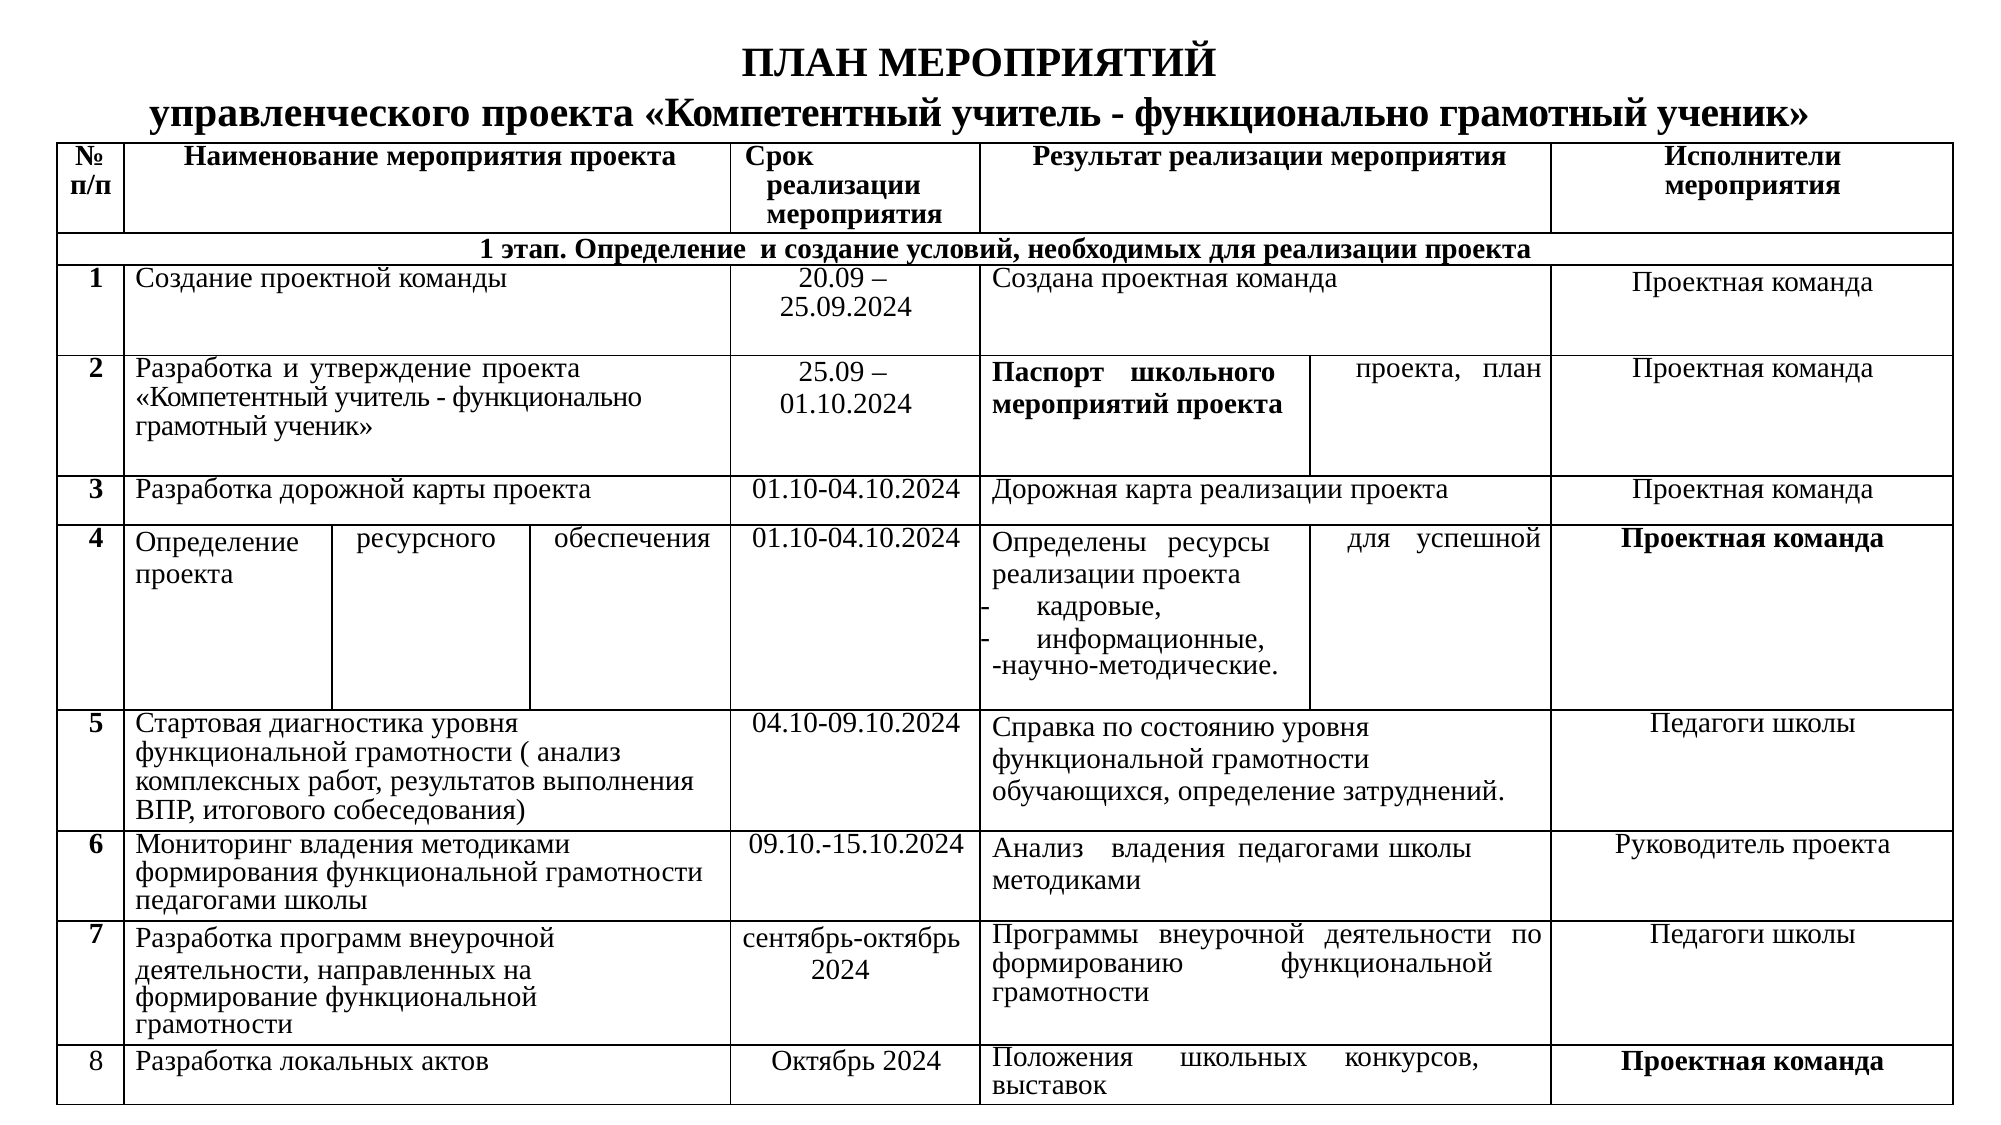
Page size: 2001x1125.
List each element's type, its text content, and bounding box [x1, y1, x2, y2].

table_cell Определены ресурсы реализации проекта кадровые, информационные, -научно-методические. [981, 526, 1309, 709]
table_header Исполнители мероприятия [1552, 144, 1952, 232]
table_cell 01.10-04.10.2024 [731, 526, 979, 709]
table_header № п/п [58, 144, 123, 232]
table_cell ресурсного [333, 526, 529, 709]
table_cell 04.10-09.10.2024 [731, 711, 979, 830]
table_cell сентябрь-октябрь 2024 [731, 922, 979, 1044]
table_header Результат реализации мероприятия [981, 144, 1550, 232]
table_cell Проектная команда [1552, 526, 1952, 709]
table_cell Анализ владения педагогами школы методиками [981, 832, 1550, 920]
table_cell 09.10.-15.10.2024 [731, 832, 979, 920]
table_cell 1 этап. Определение и создание условий, необходимых для реализации проекта [58, 234, 1952, 264]
table_cell Паспорт школьного мероприятий проекта [981, 356, 1309, 475]
table_cell проекта, план [1311, 356, 1550, 475]
table_cell 20.09 – 25.09.2024 [731, 266, 979, 355]
table_cell 01.10-04.10.2024 [731, 477, 979, 524]
table_cell 2 [58, 356, 123, 475]
table_cell 8 [58, 1046, 123, 1104]
table_cell 4 [58, 526, 123, 709]
table_cell 5 [58, 711, 123, 830]
table_cell Стартовая диагностика уровня функциональной грамотности ( анализ комплексных работ, результатов выполнения ВПР, итогового собеседования) [125, 711, 730, 830]
table_cell 1 [58, 266, 123, 355]
table_cell обеспечения [531, 526, 730, 709]
table_cell 7 [58, 922, 123, 1044]
table_cell Мониторинг владения методиками формирования функциональной грамотности педагогами школы [125, 832, 730, 920]
table_cell Справка по состоянию уровня функциональной грамотности обучающихся, определение затруднений. [981, 711, 1550, 830]
table_cell Педагоги школы [1552, 922, 1952, 1044]
table_cell Создана проектная команда [981, 266, 1550, 355]
table_cell Проектная команда [1552, 356, 1952, 475]
text_box ПЛАН МЕРОПРИЯТИЙ управленческого проекта «Компетентный учитель - функционально грамотный ученик» [27, 27, 1932, 143]
table_cell Разработка и утверждение проекта «Компетентный учитель - функционально грамотный ученик» [125, 356, 730, 475]
table_cell Руководитель проекта [1552, 832, 1952, 920]
table_cell Дорожная карта реализации проекта [981, 477, 1550, 524]
table_cell Определение проекта [125, 526, 331, 709]
table_cell Проектная команда [1552, 1046, 1952, 1104]
table_cell Положения школьных конкурсов, выставок [981, 1046, 1550, 1104]
table_cell Разработка программ внеурочной деятельности, направленных на формирование функциональной грамотности [125, 922, 730, 1044]
table_cell Создание проектной команды [125, 266, 730, 355]
table_header Наименование мероприятия проекта [125, 144, 730, 232]
table_cell Педагоги школы [1552, 711, 1952, 830]
table_cell Проектная команда [1552, 266, 1952, 355]
table_cell 25.09 – 01.10.2024 [731, 356, 979, 475]
table_cell 3 [58, 477, 123, 524]
table_cell Проектная команда [1552, 477, 1952, 524]
table_cell Программы внеурочной деятельности по формированию функциональной грамотности [981, 922, 1550, 1044]
table_cell Разработка дорожной карты проекта [125, 477, 730, 524]
table_cell для успешной [1311, 526, 1550, 709]
table_header Срок реализации мероприятия [731, 144, 979, 232]
table_cell Разработка локальных актов [125, 1046, 730, 1104]
table_cell 6 [58, 832, 123, 920]
table_cell Октябрь 2024 [731, 1046, 979, 1104]
